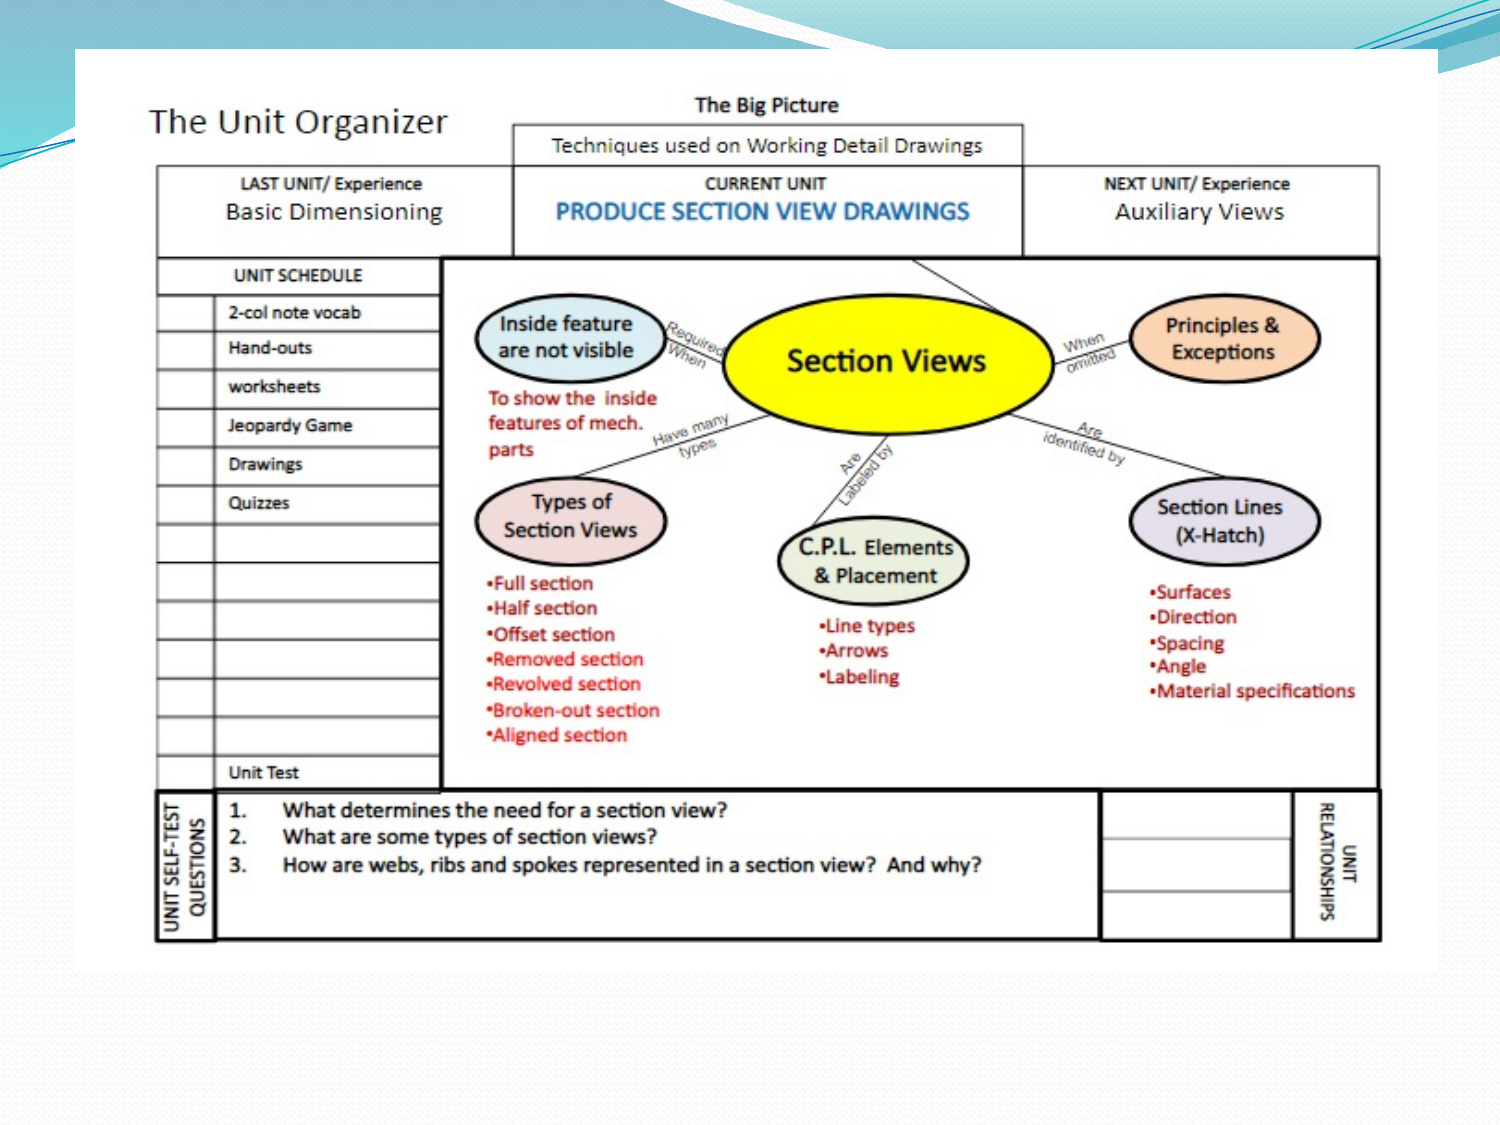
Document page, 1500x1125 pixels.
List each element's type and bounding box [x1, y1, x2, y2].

picture [74, 49, 1438, 972]
